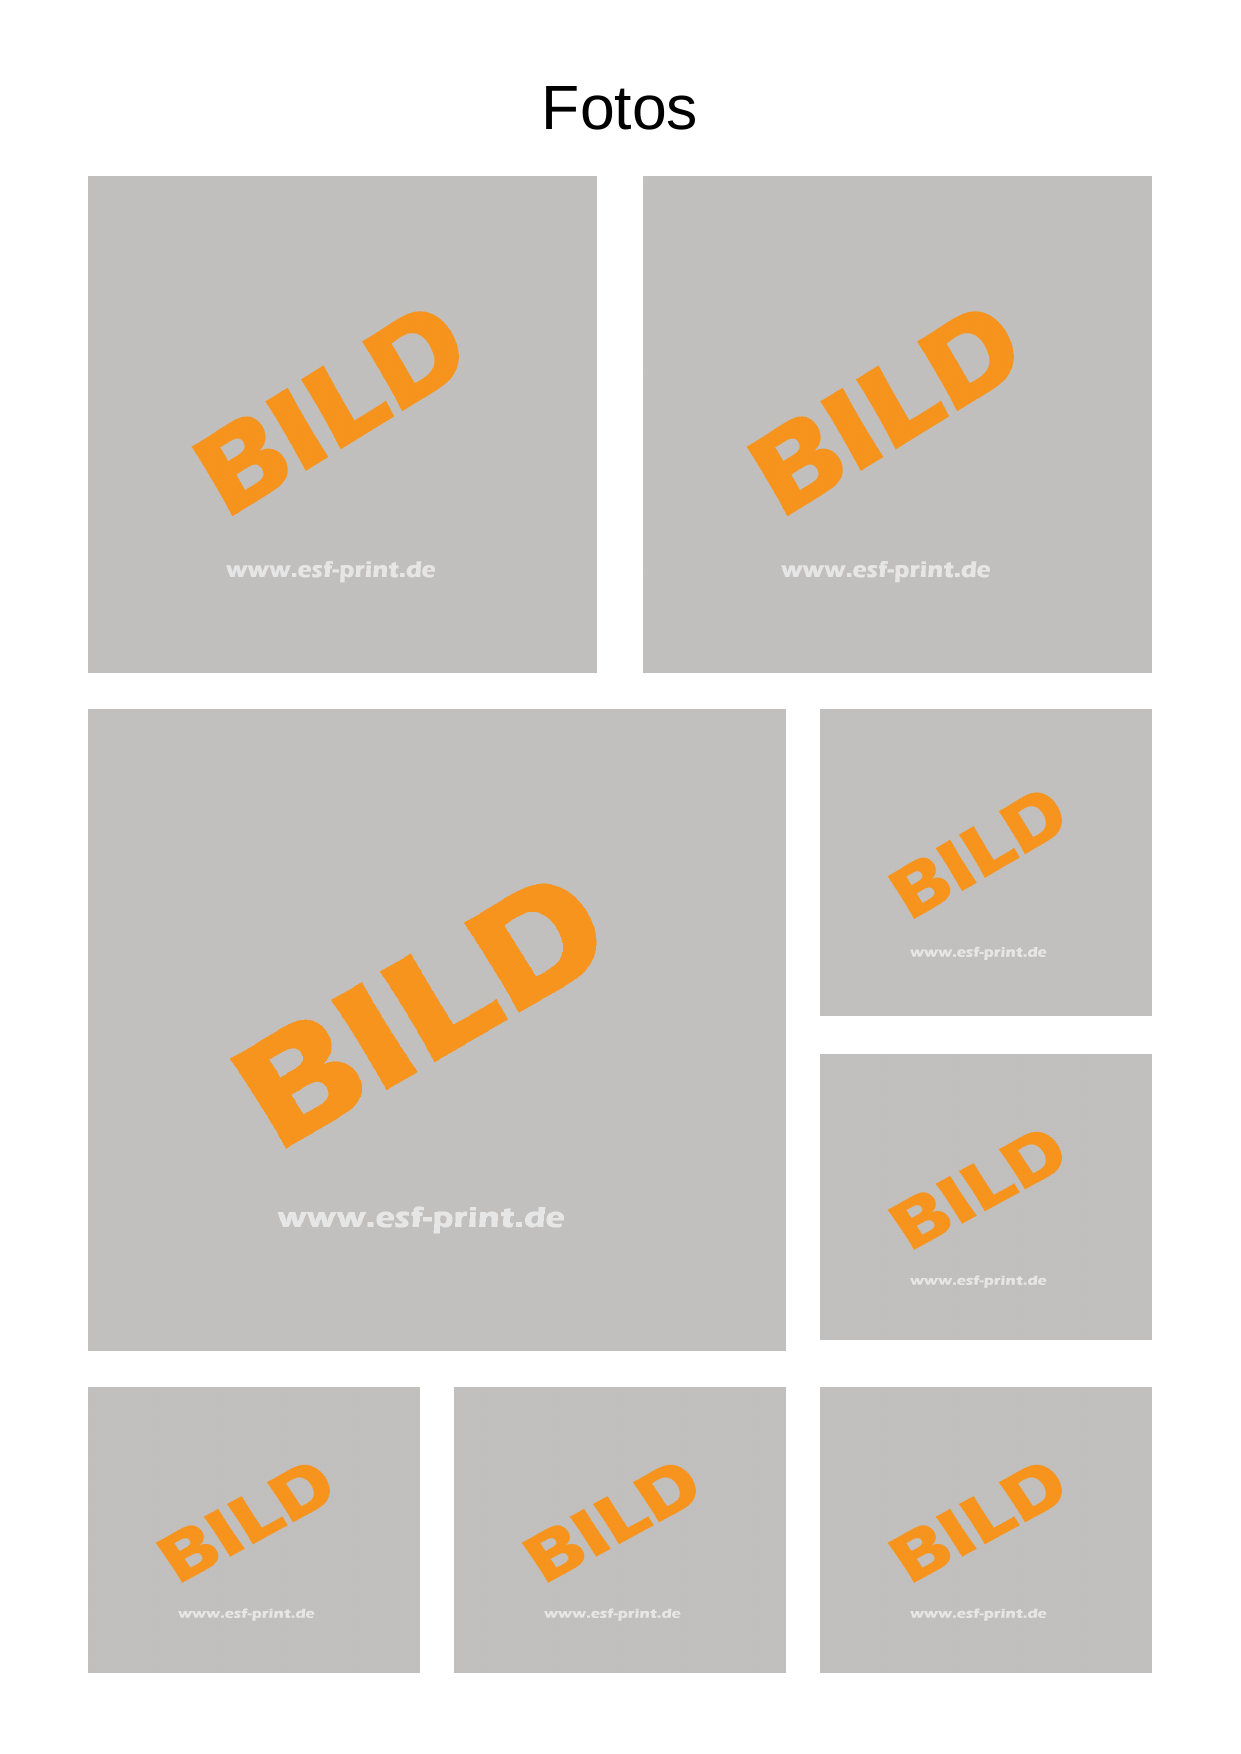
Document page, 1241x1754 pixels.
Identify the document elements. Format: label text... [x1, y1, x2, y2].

picture [642, 176, 1152, 673]
picture [820, 1387, 1152, 1673]
picture [820, 1053, 1152, 1340]
picture [820, 709, 1152, 1017]
picture [454, 1387, 786, 1673]
picture [88, 176, 598, 673]
text_box Fotos [299, 31, 941, 177]
picture [88, 709, 786, 1351]
picture [88, 1387, 420, 1673]
